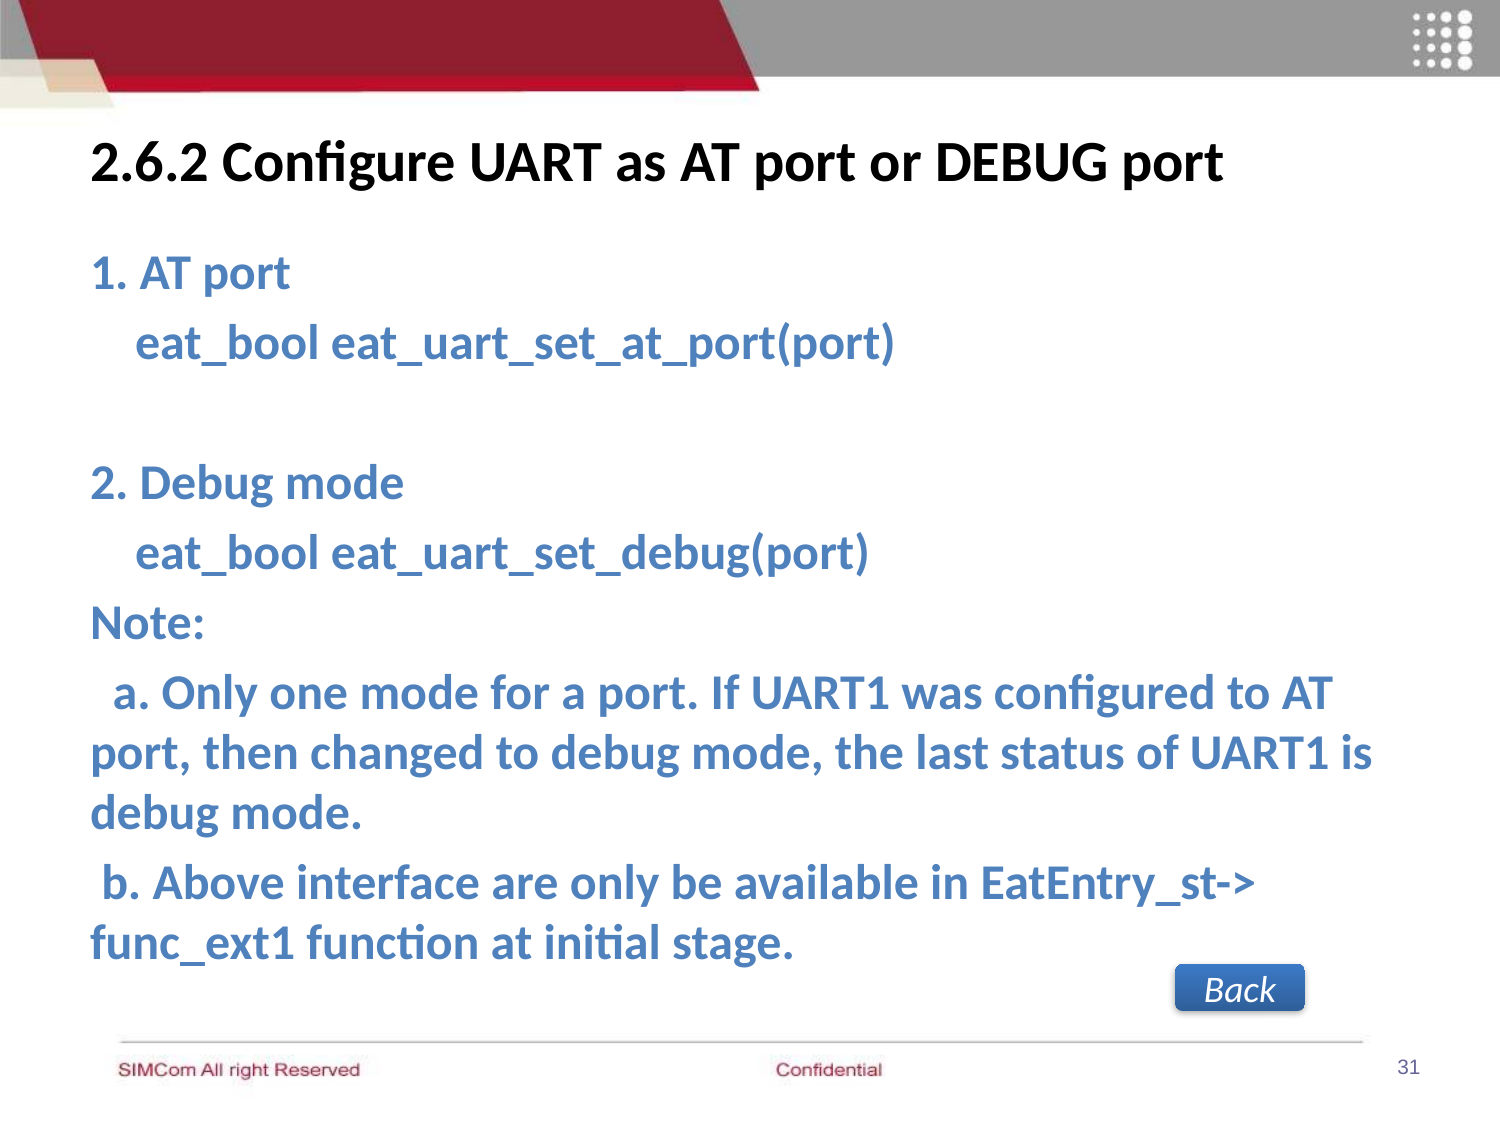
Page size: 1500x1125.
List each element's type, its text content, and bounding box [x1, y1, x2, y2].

picture [0, 0, 1500, 1125]
title 2.6.2 Configure UART as AT port or DEBUG port [74, 101, 1426, 215]
list 1. AT port eat_bool eat_uart_set_at_port(port) 2. Debug mode eat_bool eat_uart_set_debug(port) Note: a. Only one mode for a port. If UART1 was configured to AT port, then changed to debug mode, the last status of UART1 is debug mode. b. Above interface are only be available in EatEntry_st-> func_ext1 function at initial stage. [74, 231, 1426, 1036]
text_box Back [1175, 964, 1306, 1012]
